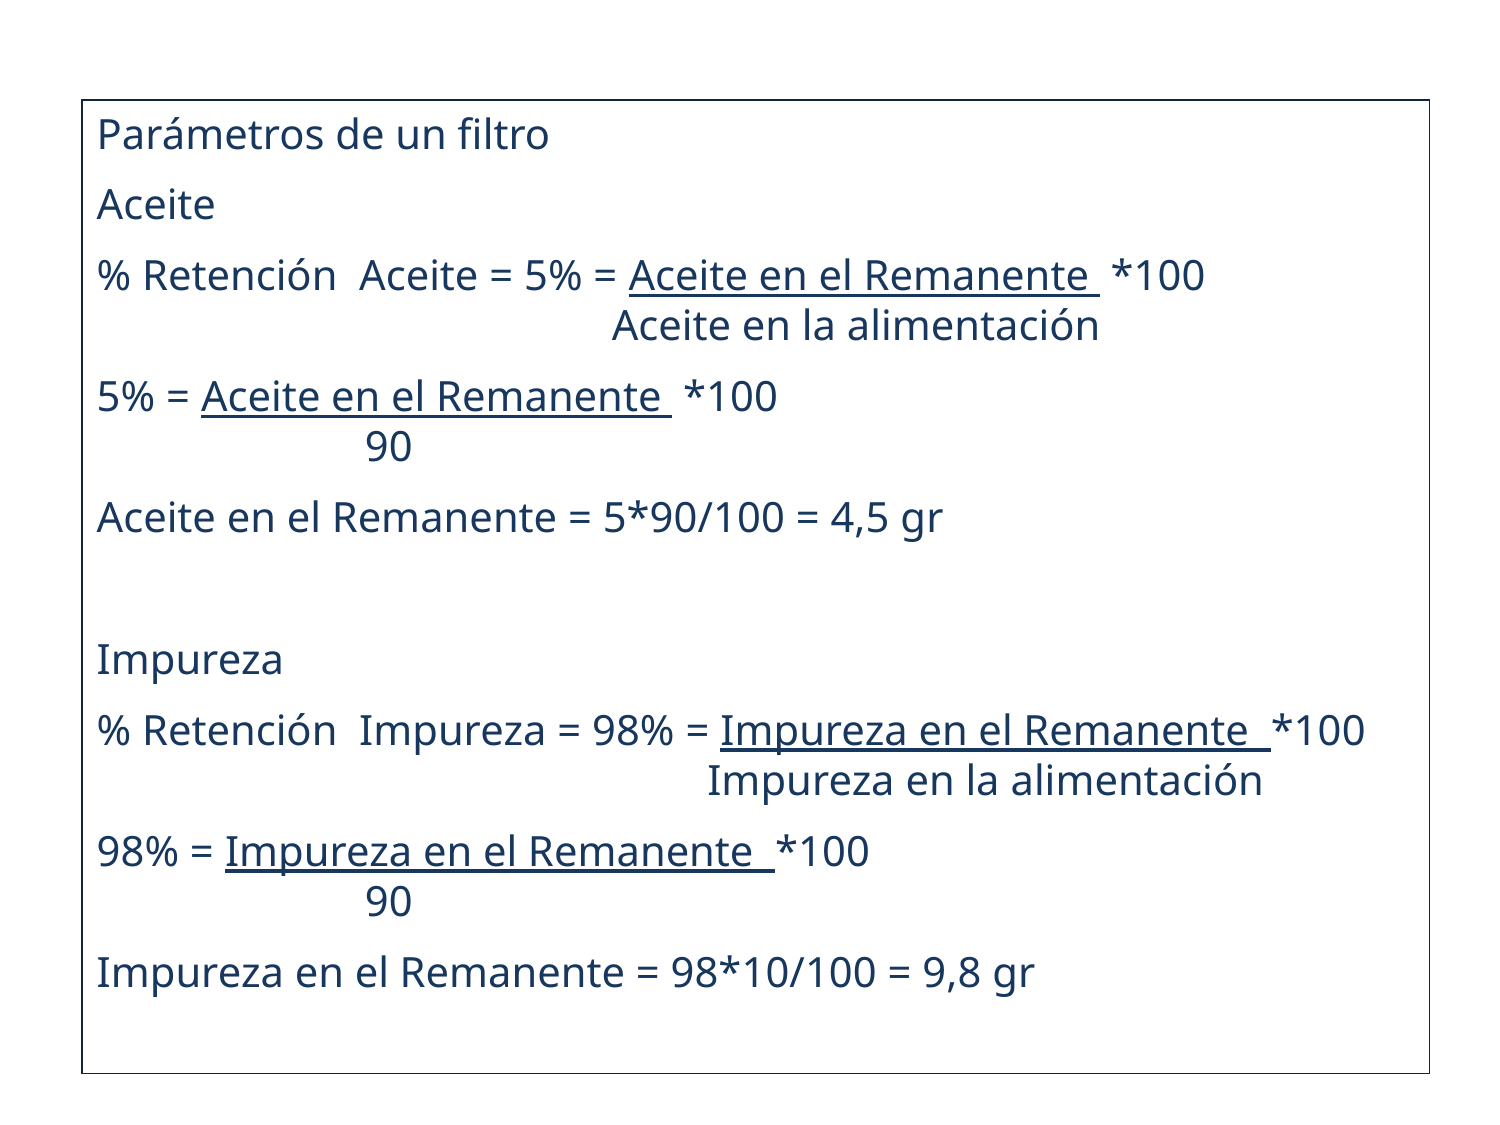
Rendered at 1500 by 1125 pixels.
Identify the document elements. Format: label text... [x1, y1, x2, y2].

text_box Parámetros de un filtro Aceite % Retención Aceite = 5% = Aceite en el Remanente *100 Aceite en la alimentación 5% = Aceite en el Remanente *100 90 Aceite en el Remanente = 5*90/100 = 4,5 gr Impureza % Retención Impureza = 98% = Impureza en el Remanente *100 Impureza en la alimentación 98% = Impureza en el Remanente *100 90 Impureza en el Remanente = 98*10/100 = 9,8 gr [81, 100, 1430, 1074]
